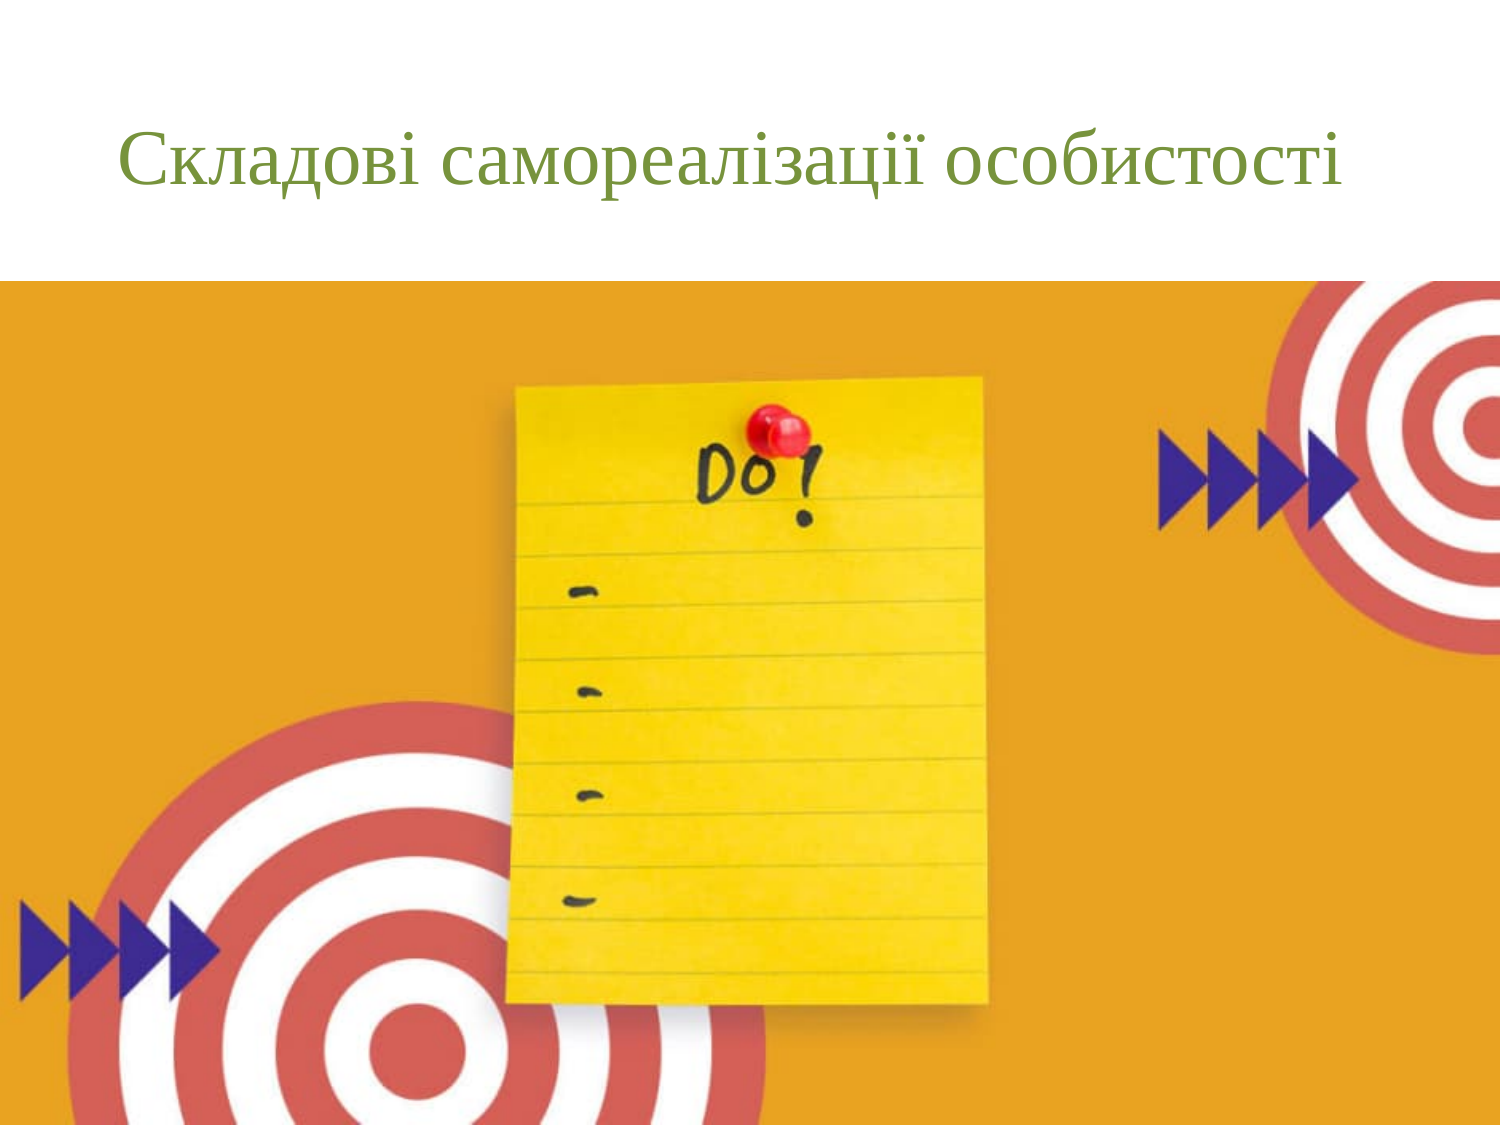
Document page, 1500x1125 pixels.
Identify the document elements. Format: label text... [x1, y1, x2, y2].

picture [0, 280, 1500, 1125]
title Складові самореалізації особистості [93, 93, 1369, 279]
